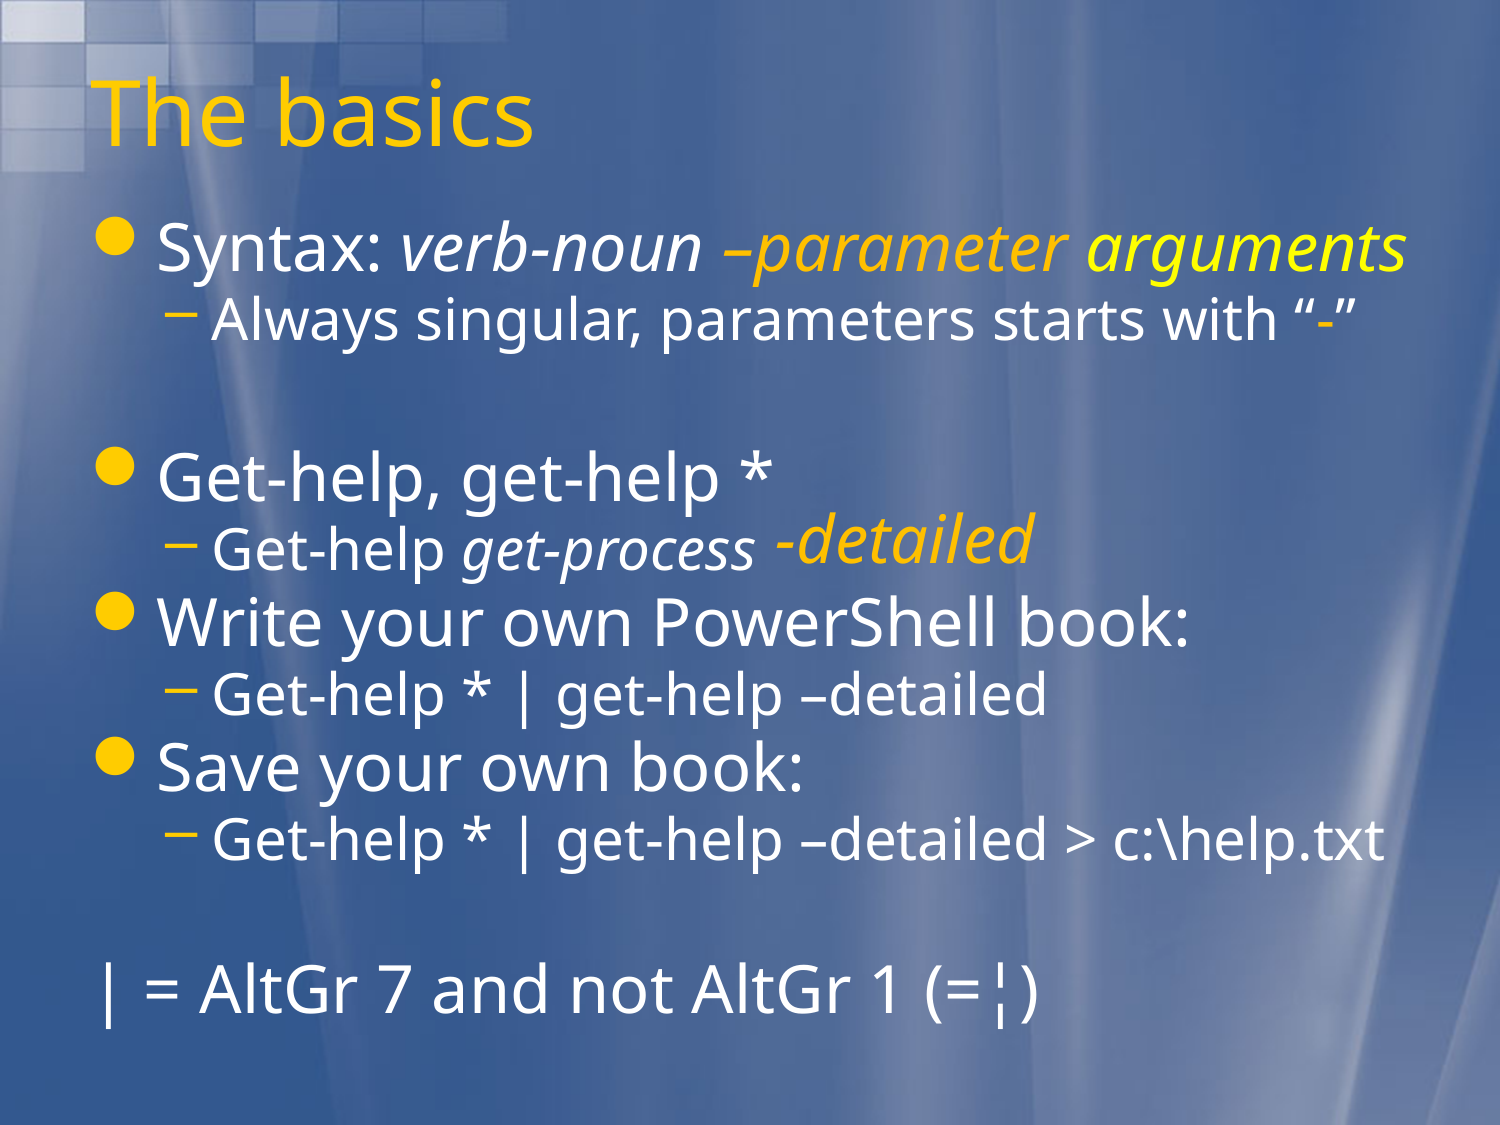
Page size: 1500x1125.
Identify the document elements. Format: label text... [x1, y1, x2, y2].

picture [0, 0, 1500, 1125]
title The basics [74, 44, 1426, 176]
text_box -detailed [761, 489, 1051, 585]
list Syntax: verb-noun –parameter arguments Always singular, parameters starts with “-” Get-help, get-help * Get-help get-process Write your own PowerShell book: Get-help * | get-help –detailed Save your own book: Get-help * | get-help –detailed > c:\help.txt | = AltGr 7 and not AltGr 1 (=¦) [74, 212, 1426, 1051]
